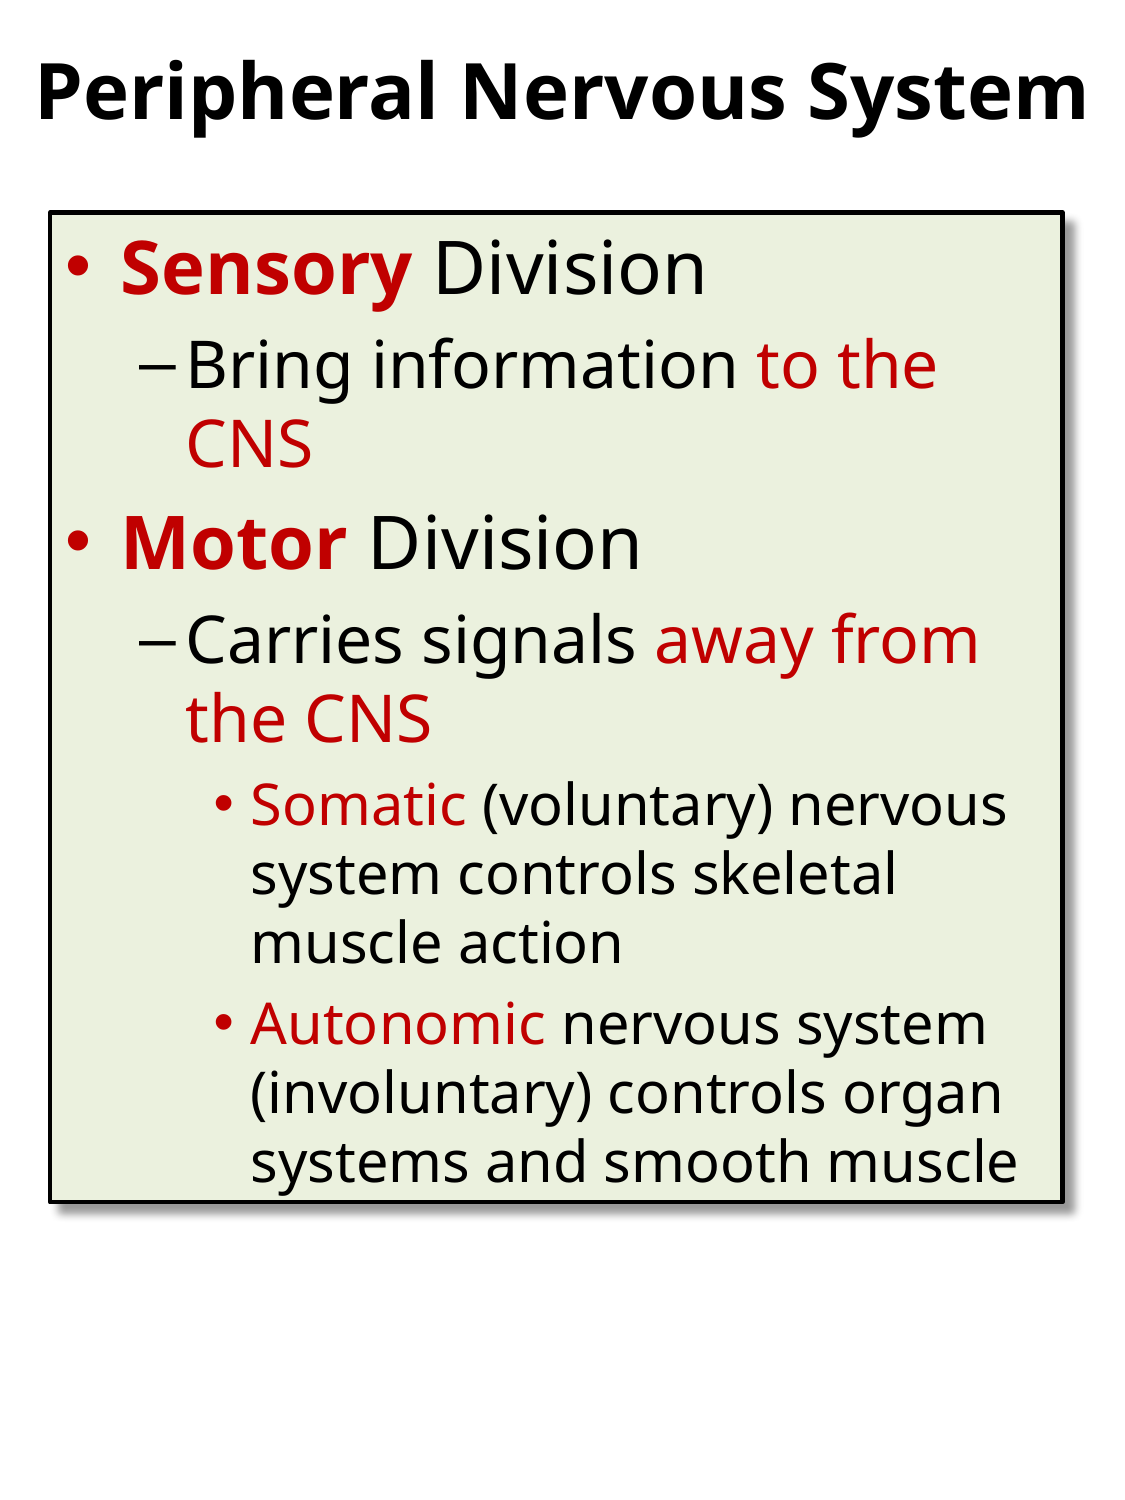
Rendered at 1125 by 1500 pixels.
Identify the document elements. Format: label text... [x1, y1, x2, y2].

list Sensory Division Bring information to the CNS Motor Division Carries signals away from the CNS Somatic (voluntary) nervous system controls skeletal muscle action Autonomic nervous system (involuntary) controls organ systems and smooth muscle [50, 212, 1063, 1203]
title Peripheral Nervous System [0, 0, 1125, 178]
